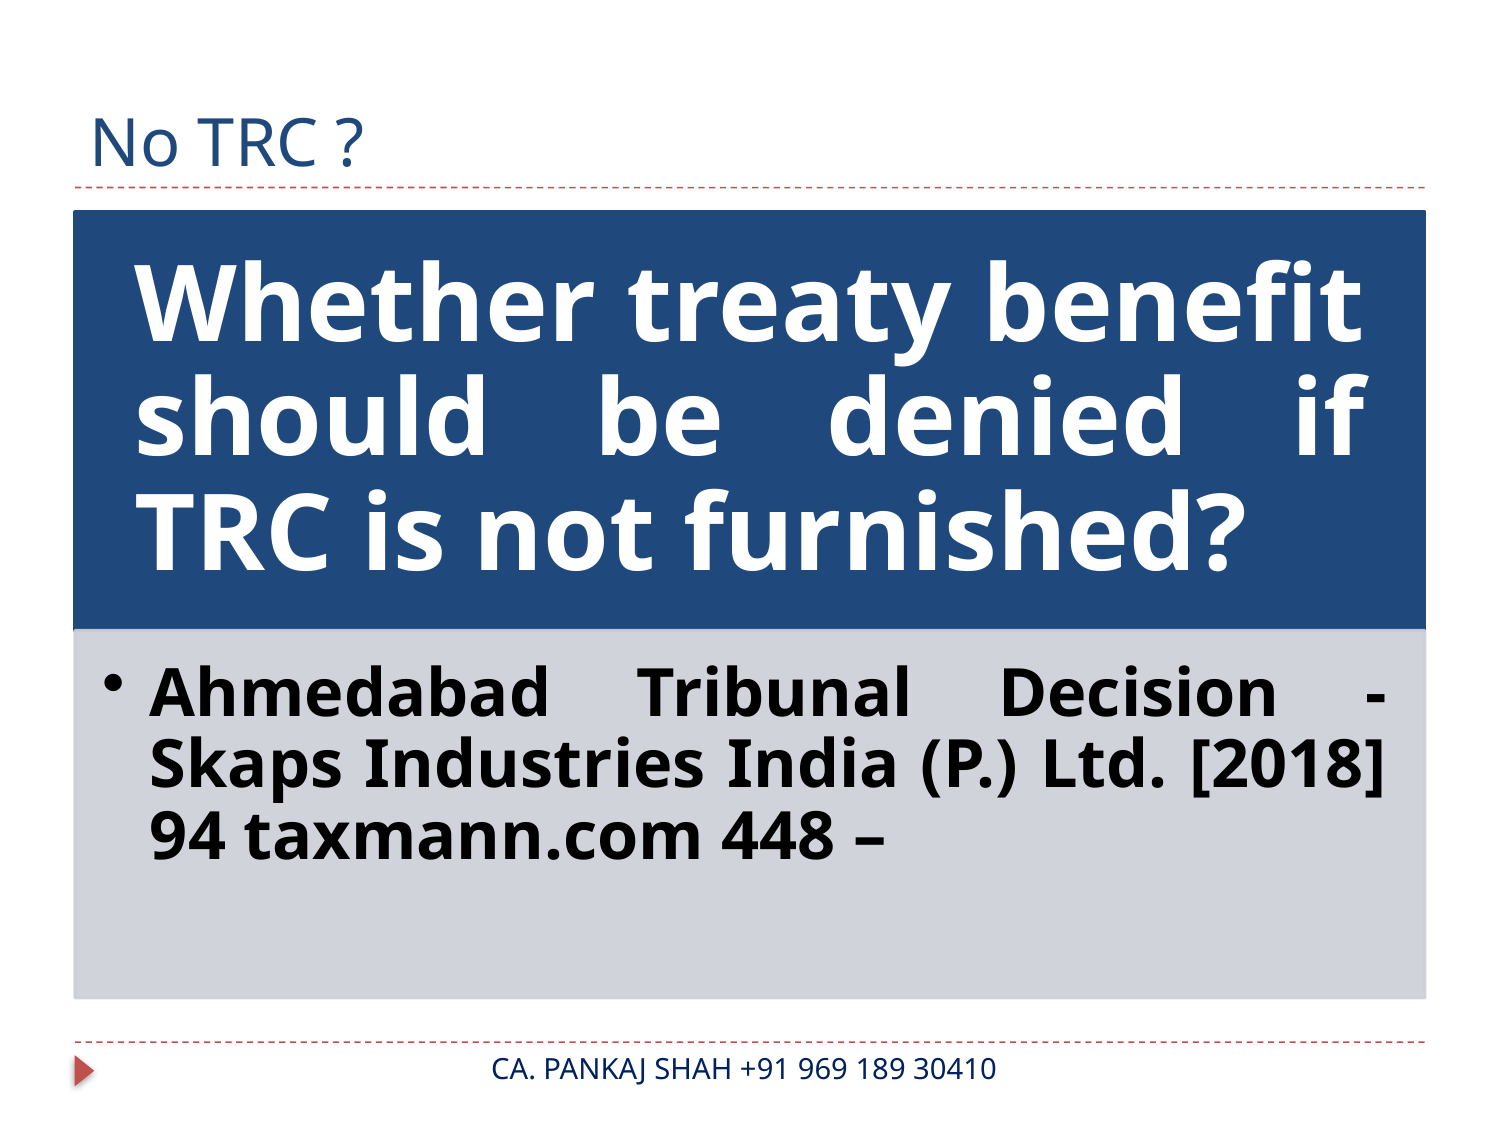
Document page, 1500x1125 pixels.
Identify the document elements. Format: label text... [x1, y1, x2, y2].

text_box CA. PANKAJ SHAH +91 969 189 30410 [210, 1042, 1278, 1093]
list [74, 199, 1426, 1011]
title No TRC ? [75, 24, 1425, 188]
